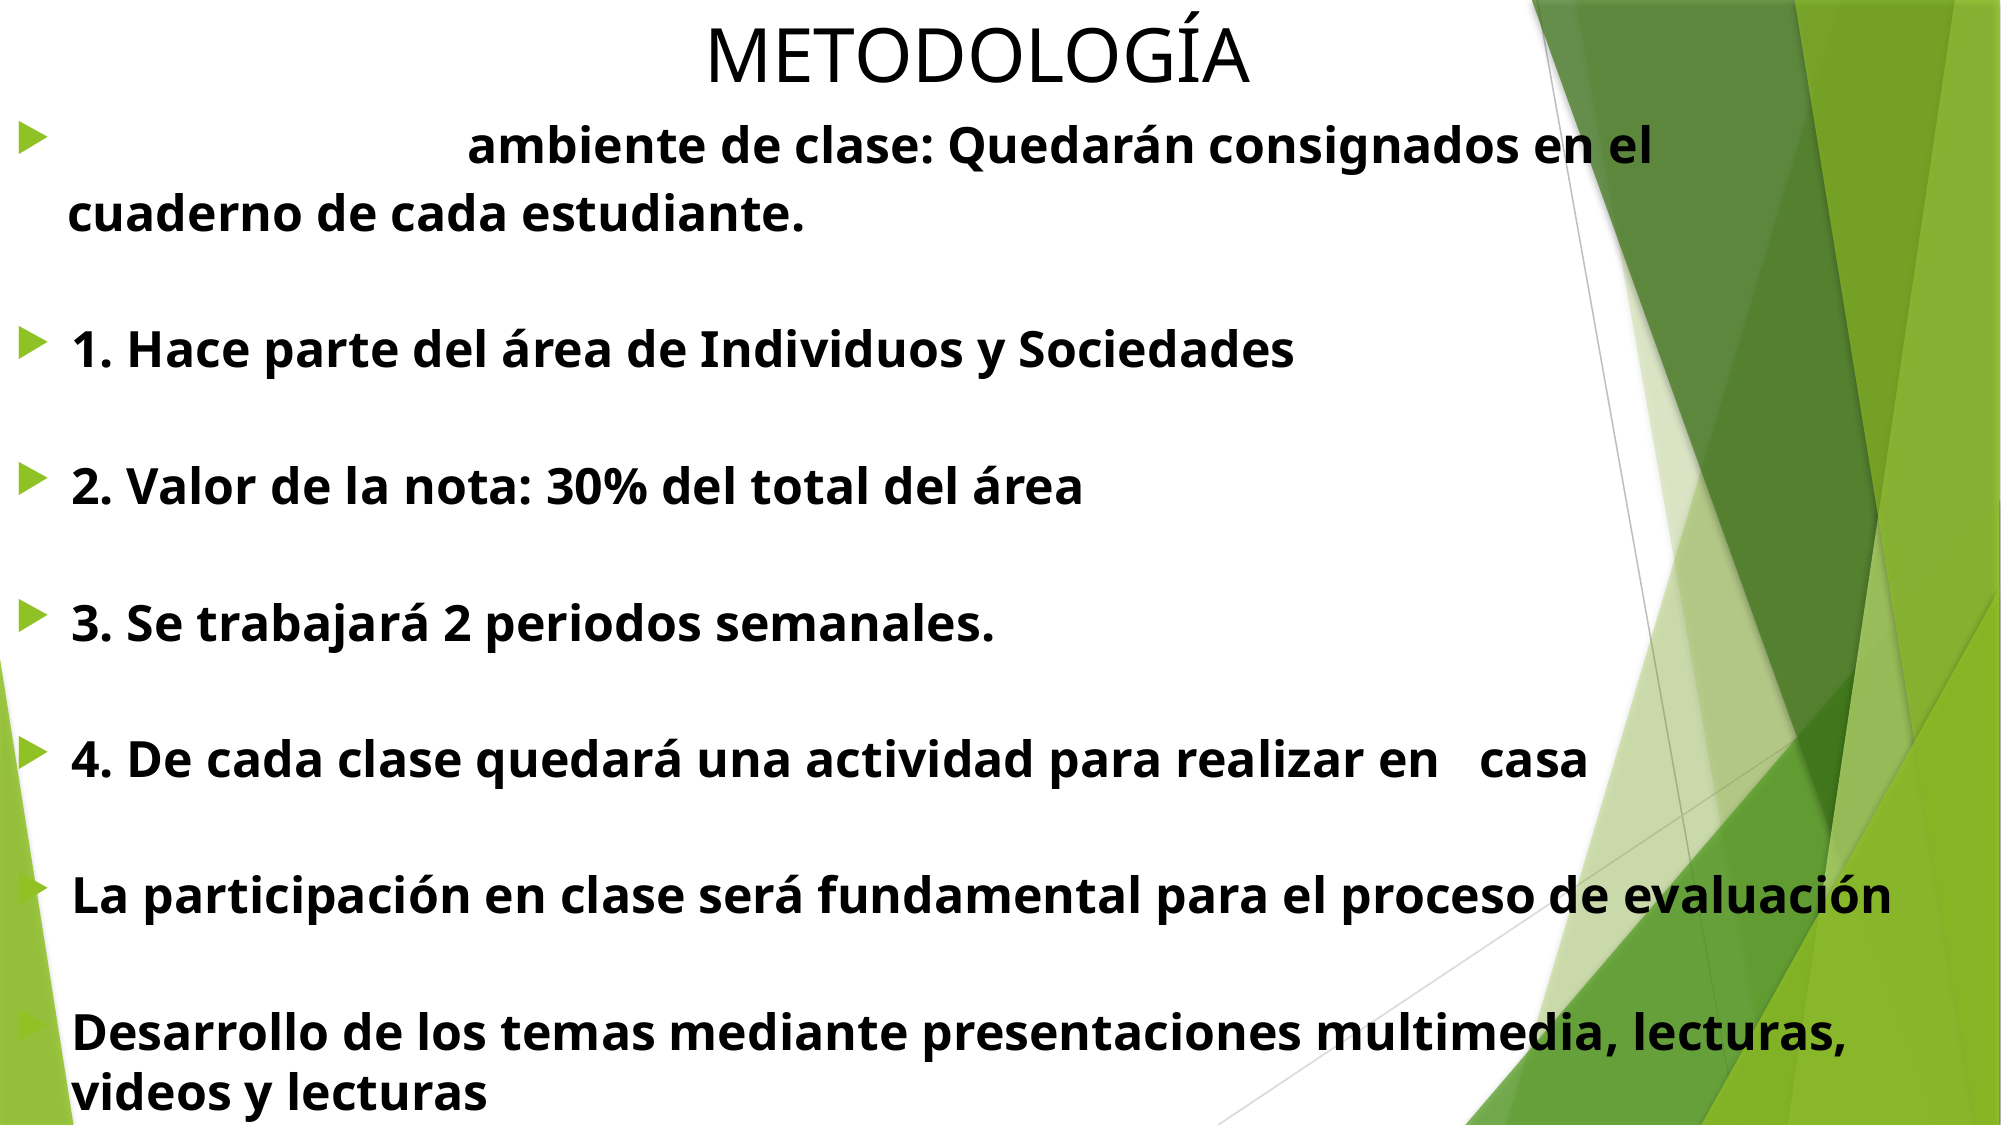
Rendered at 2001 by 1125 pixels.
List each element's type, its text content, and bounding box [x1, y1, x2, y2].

list Acuerdos sobre ambiente de clase: Quedarán consignados en el cuaderno de cada estudiante. 1. Hace parte del área de Individuos y Sociedades 2. Valor de la nota: 30% del total del área 3. Se trabajará 2 periodos semanales. 4. De cada clase quedará una actividad para realizar en casa La participación en clase será fundamental para el proceso de evaluación Desarrollo de los temas mediante presentaciones multimedia, lecturas, videos y lecturas [0, 105, 2000, 1125]
title METODOLOGÍA [412, 0, 1543, 105]
